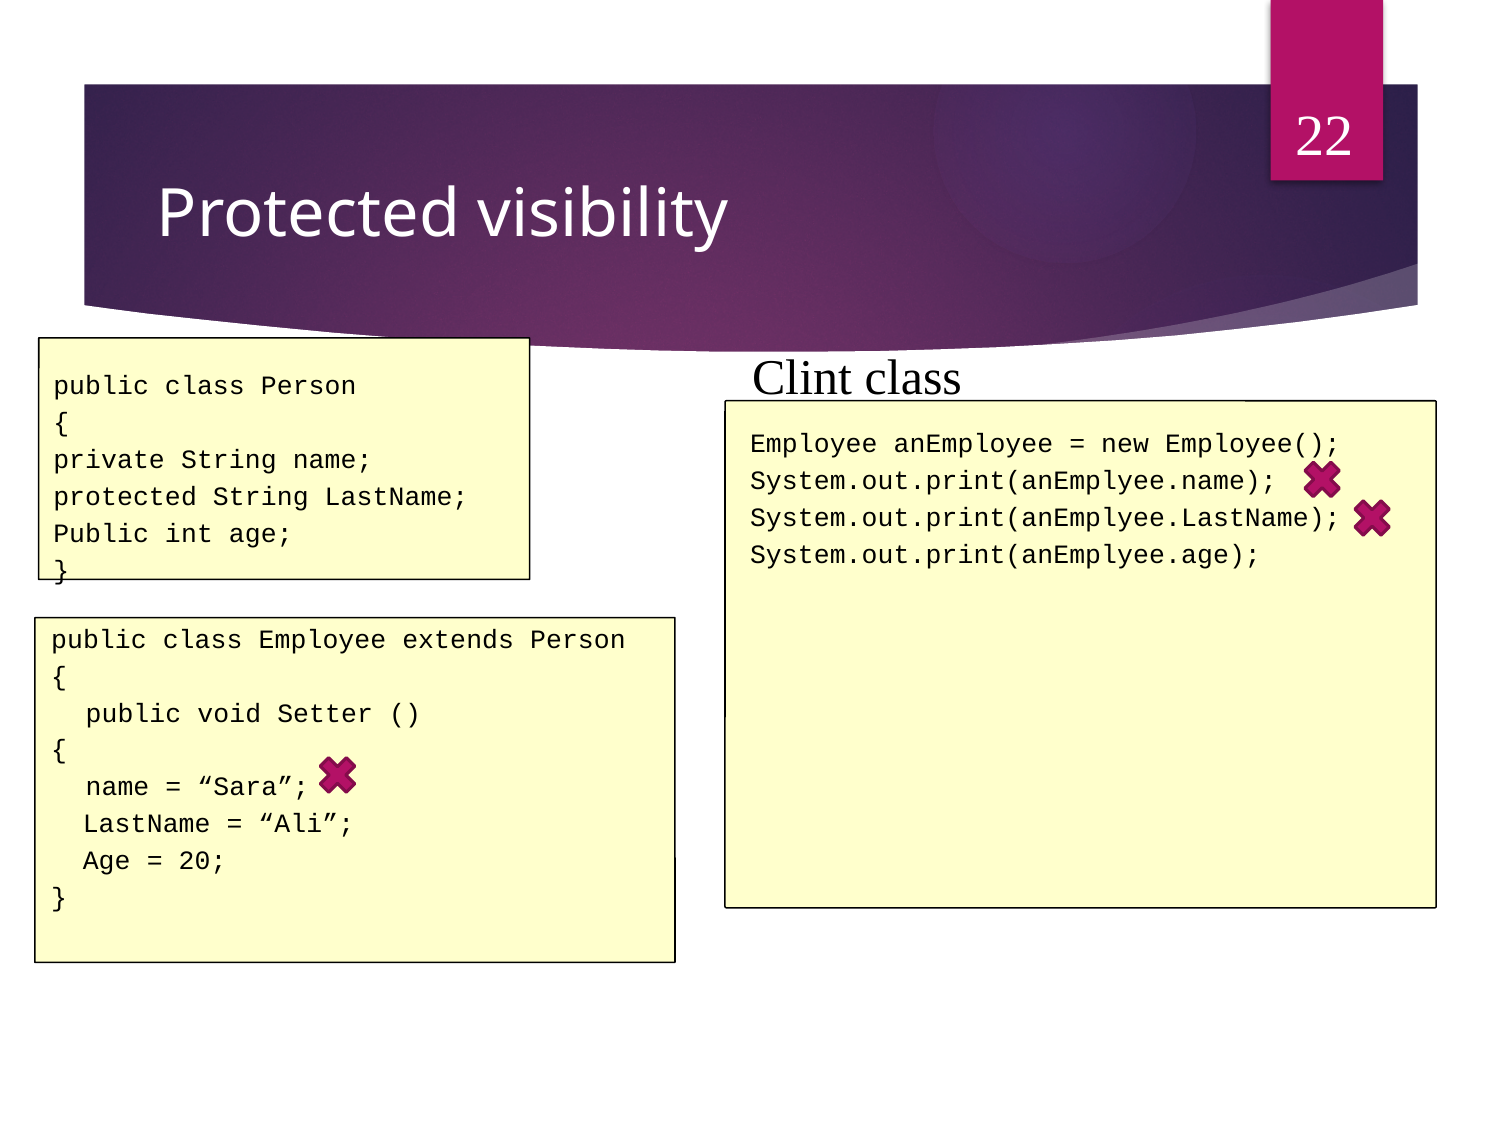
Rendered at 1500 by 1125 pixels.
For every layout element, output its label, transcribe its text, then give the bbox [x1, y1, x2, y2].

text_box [724, 400, 1437, 909]
slide_number 22 [1259, 48, 1390, 175]
text_box public class Employee extends Person { public void Setter () { name = “Sara”; LastName = “Ali”; Age = 20; } [50, 621, 651, 912]
text_box [34, 617, 676, 963]
text_box Clint class [737, 337, 1125, 398]
title Protected visibility [141, 152, 1183, 269]
text_box [38, 337, 530, 580]
text_box public class Person { private String name; protected String LastName; Public int age; } [53, 368, 541, 617]
text_box [319, 756, 356, 794]
